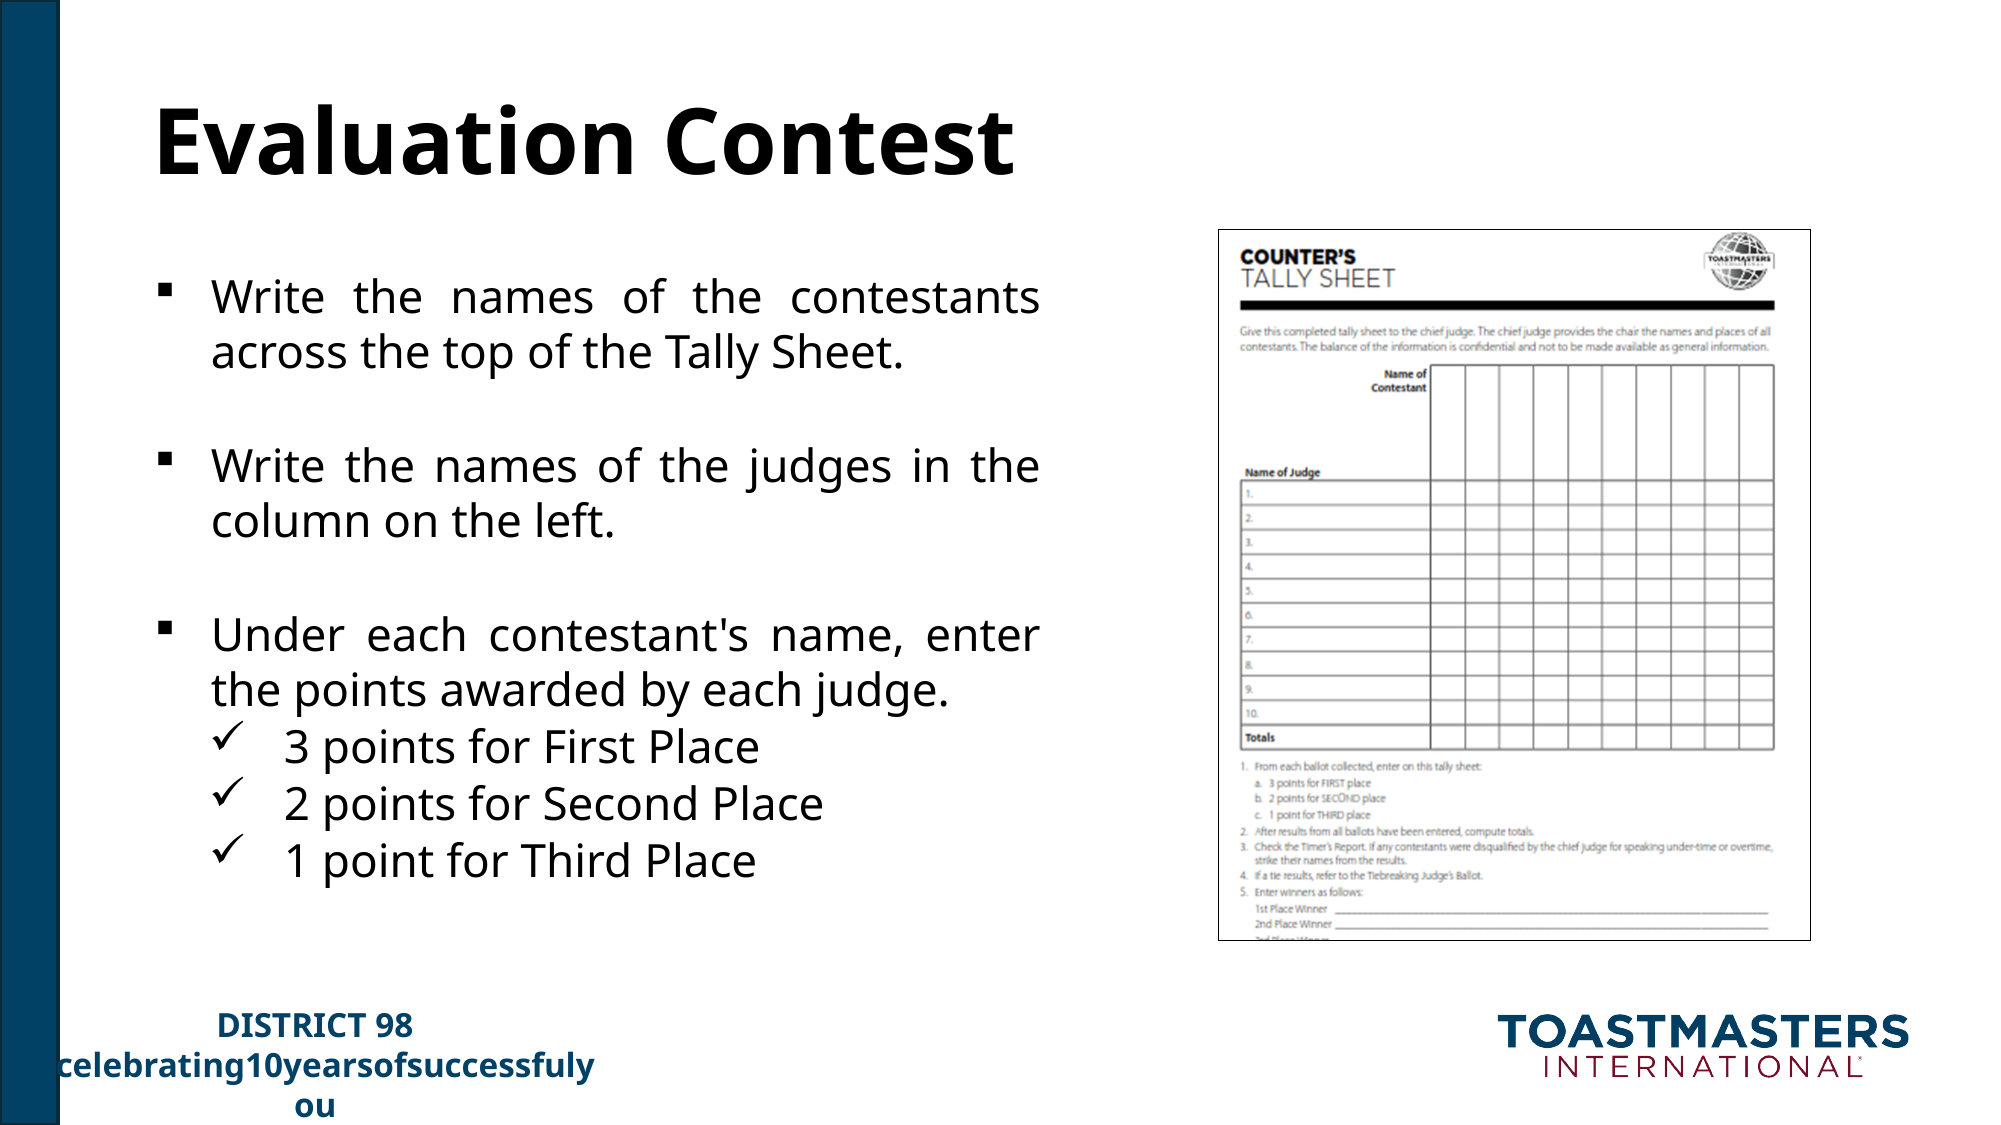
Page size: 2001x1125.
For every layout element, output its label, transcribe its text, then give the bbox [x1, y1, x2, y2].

picture [1217, 228, 2000, 1125]
list Write the names of the contestants across the top of the Tally Sheet. Write the names of the judges in the column on the left. Under each contestant's name, enter the points awarded by each judge. 3 points for First Place 2 points for Second Place 1 point for Third Place [137, 260, 1057, 950]
text_box DISTRICT 98 #celebrating10yearsofsuccessfulyou [10, 996, 620, 1125]
text_box [0, 0, 60, 1125]
title Evaluation Contest [137, 59, 1944, 229]
